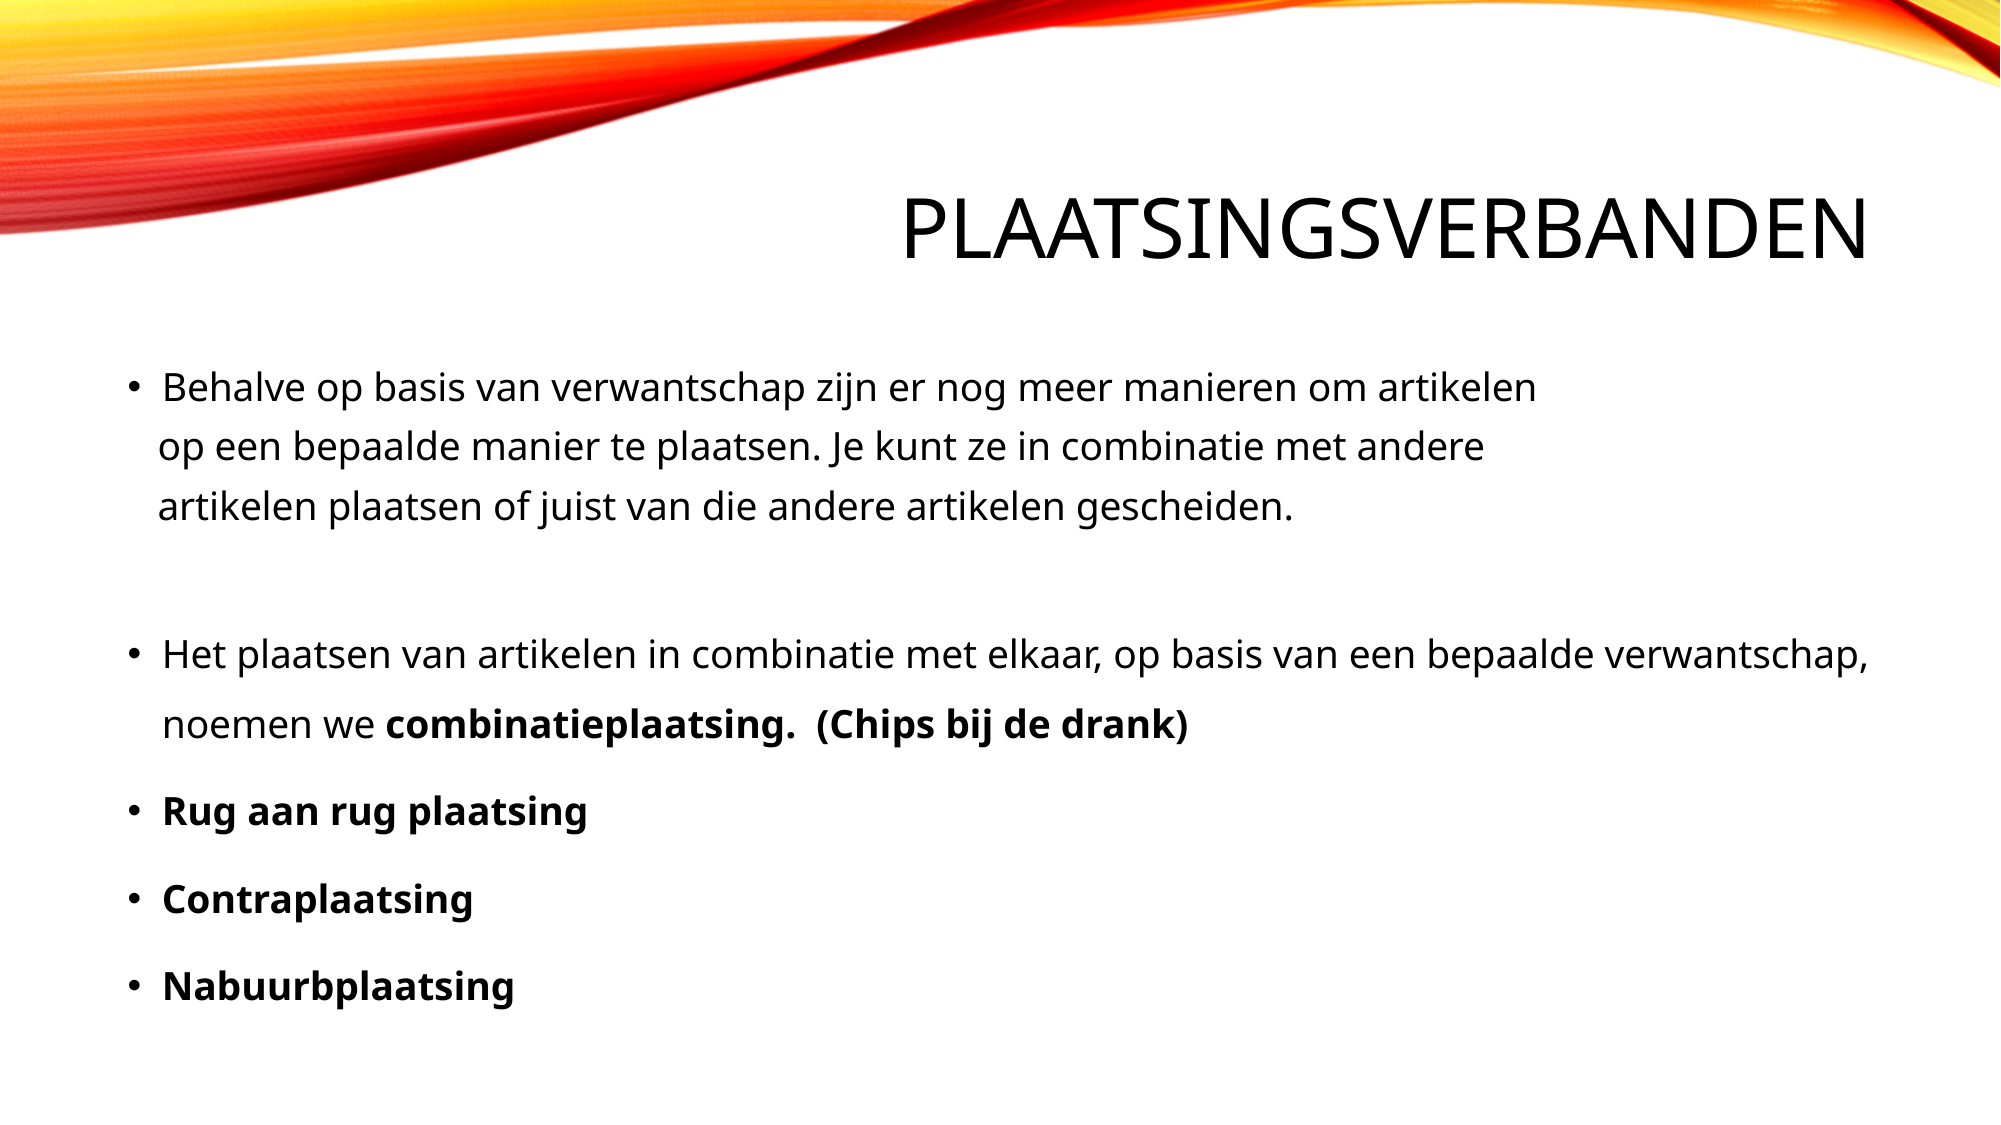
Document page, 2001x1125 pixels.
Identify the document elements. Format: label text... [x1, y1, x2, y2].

title plaatsingsverbanden [474, 125, 1888, 338]
picture [0, 0, 2000, 237]
list Behalve op basis van verwantschap zijn er nog meer manieren om artikelen op een bepaalde manier te plaatsen. Je kunt ze in combinatie met andere artikelen plaatsen of juist van die andere artikelen gescheiden. Het plaatsen van artikelen in combinatie met elkaar, op basis van een bepaalde verwantschap, noemen we combinatieplaatsing. (Chips bij de drank) Rug aan rug plaatsing Contraplaatsing Nabuurbplaatsing [112, 360, 1888, 1021]
